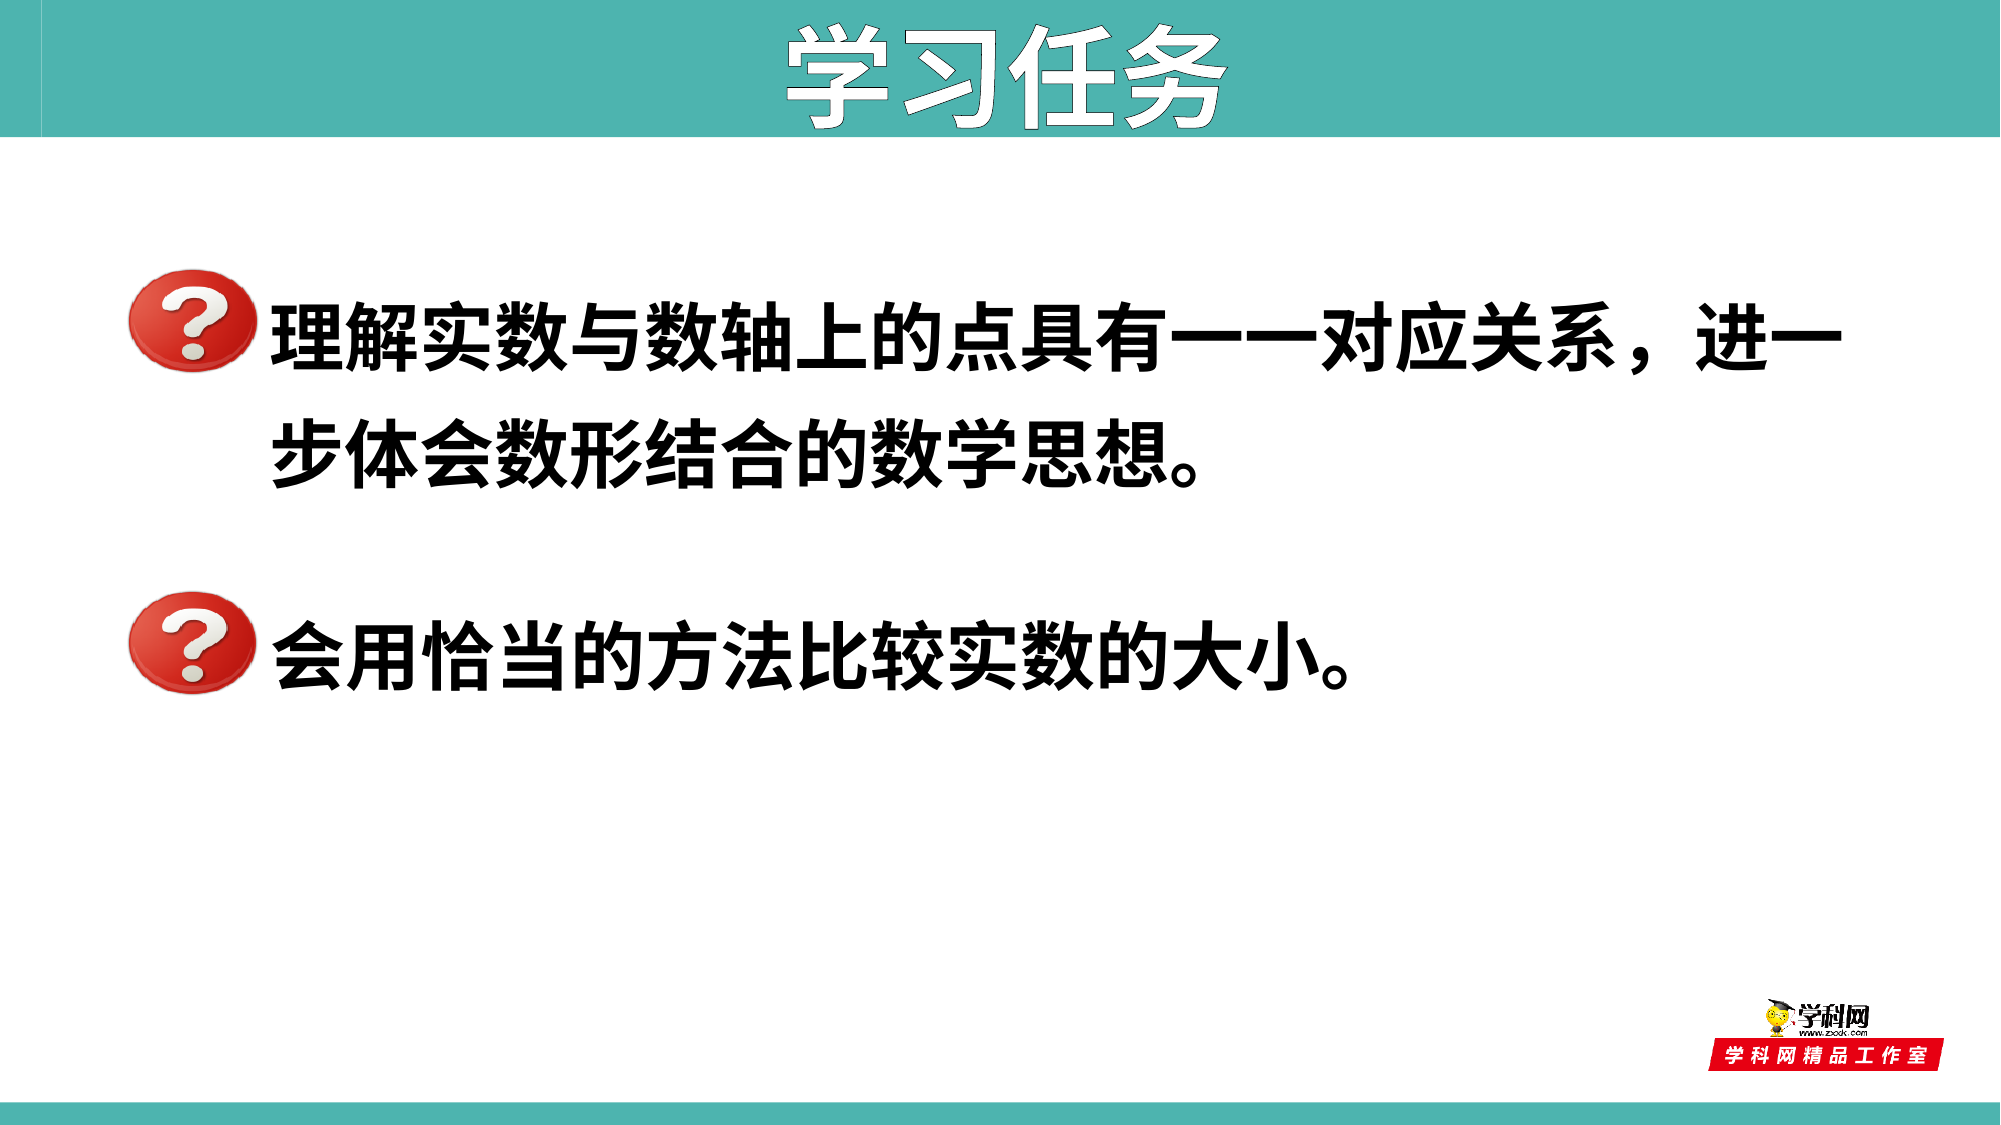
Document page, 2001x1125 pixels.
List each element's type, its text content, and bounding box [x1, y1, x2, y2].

picture [122, 586, 264, 699]
text_box [0, 1100, 2000, 1125]
text_box 会用恰当的方法比较实数的大小。 [255, 575, 1390, 707]
text_box 理解实数与数轴上的点具有一一对应关系，进一步体会数形结合的数学思想。 [254, 256, 1875, 506]
picture [1708, 1038, 1944, 1071]
picture [123, 263, 264, 377]
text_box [0, 0, 2000, 138]
picture [1766, 999, 1869, 1037]
